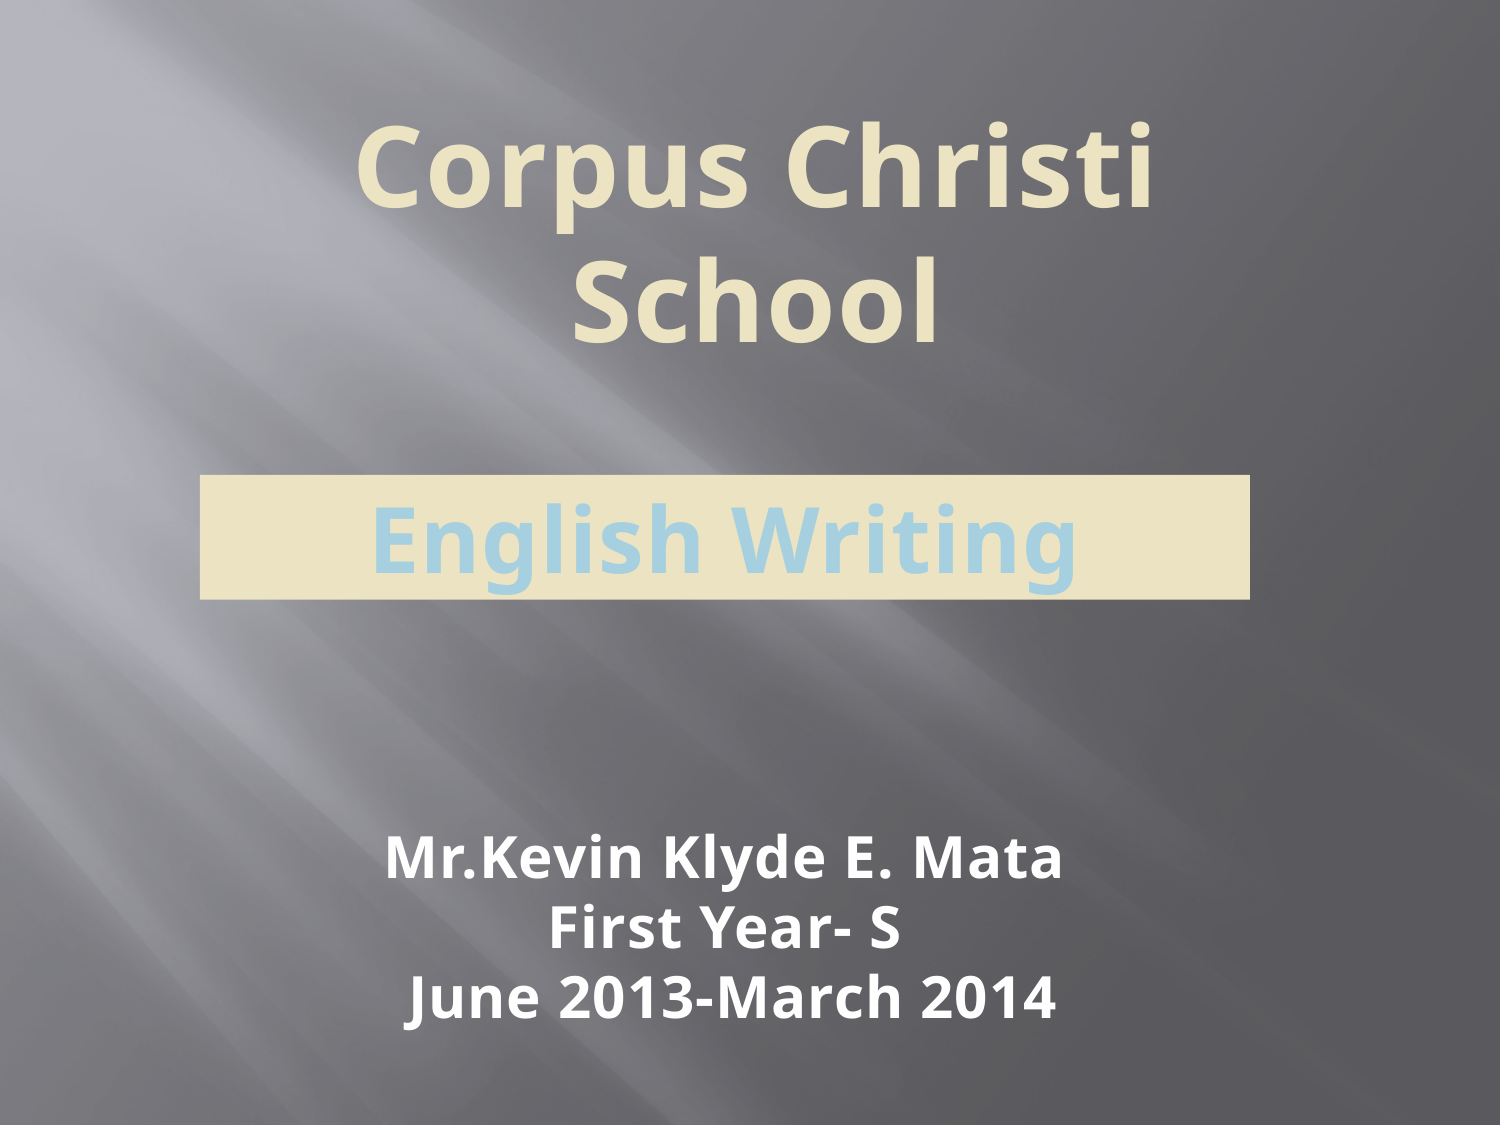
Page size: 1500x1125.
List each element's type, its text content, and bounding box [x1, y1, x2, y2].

text_box English Writing [199, 474, 1250, 600]
text_box Mr.Kevin Klyde E. Mata First Year- S June 2013-March 2014 [287, 812, 1163, 1108]
text_box Corpus Christi School [144, 87, 1370, 508]
